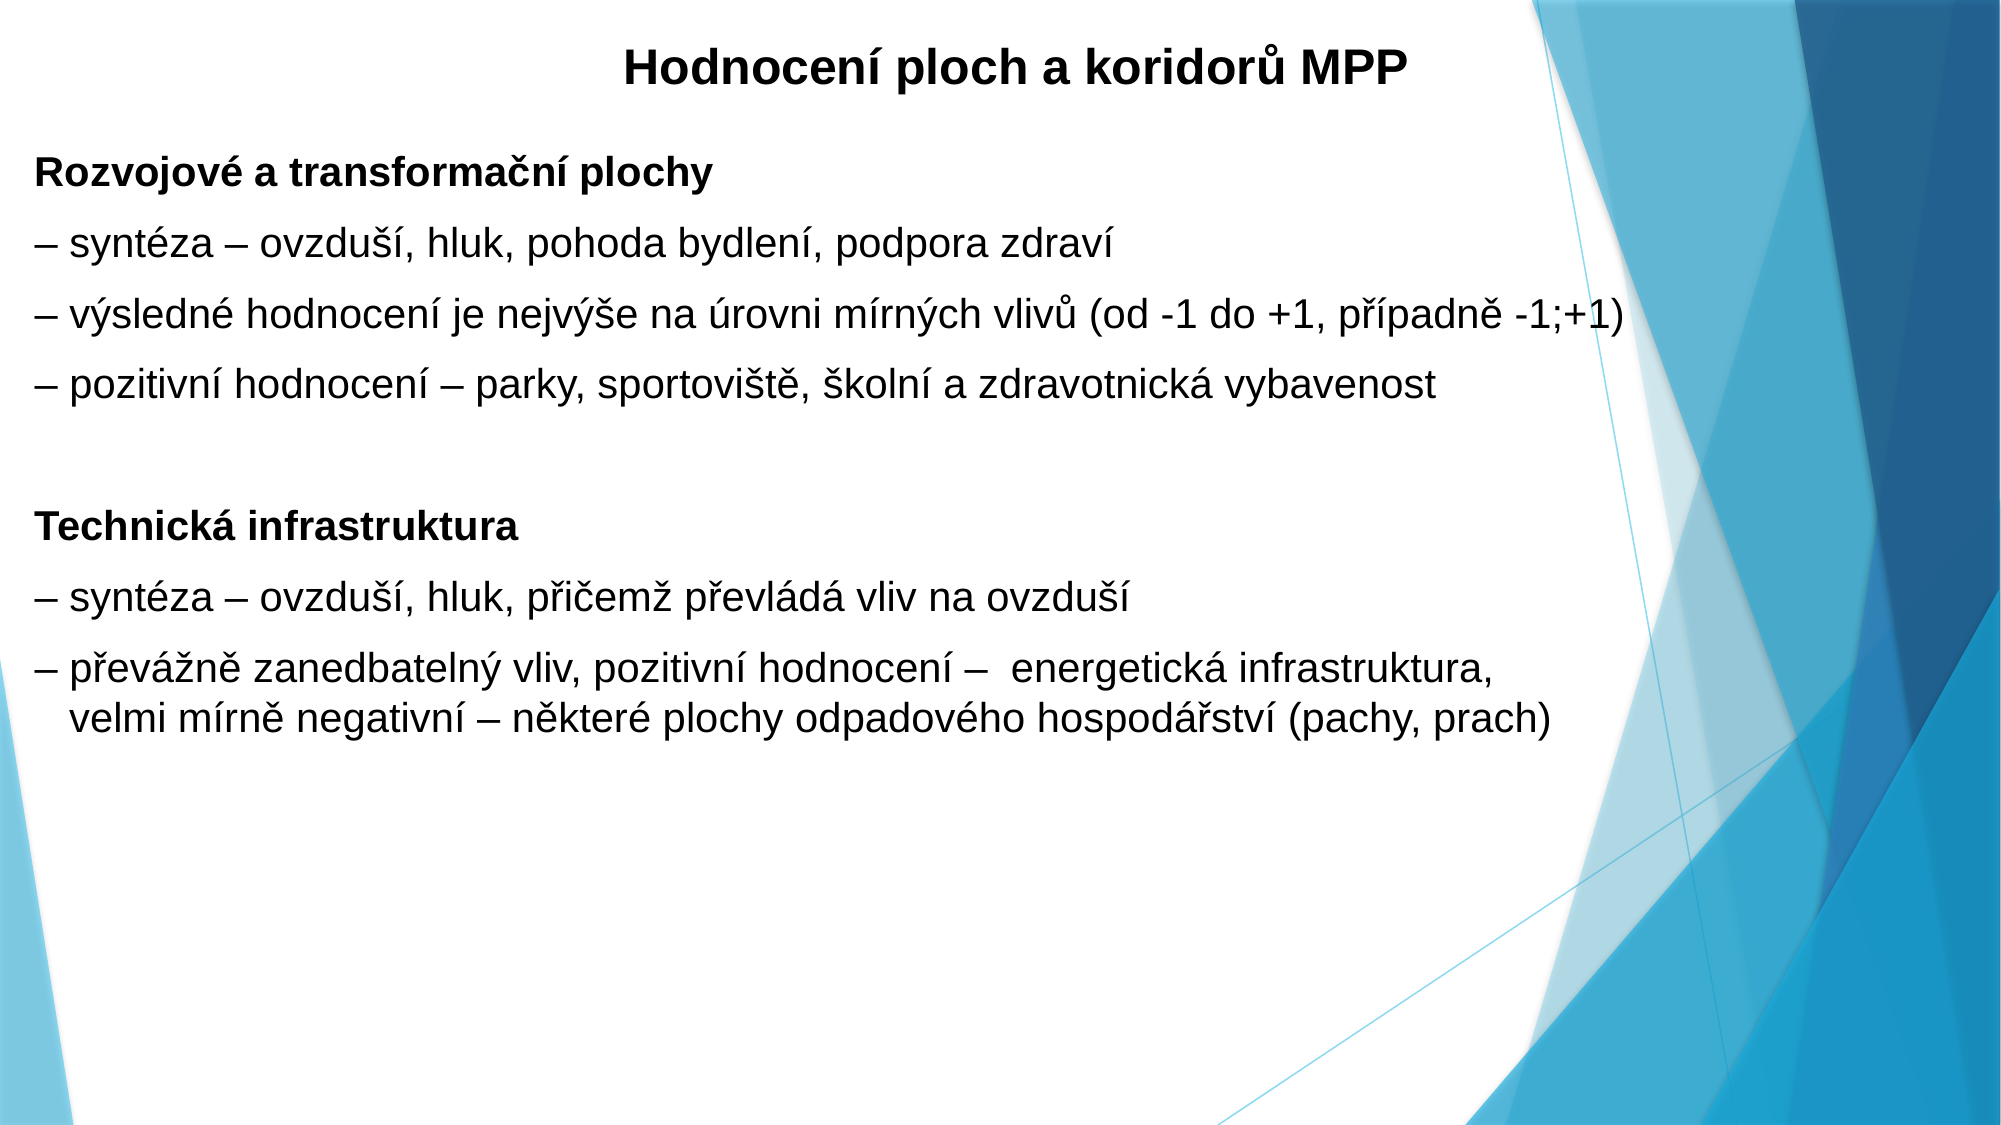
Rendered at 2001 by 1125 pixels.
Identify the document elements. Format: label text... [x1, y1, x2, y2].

title Hodnocení ploch a koridorů MPP [48, 26, 1986, 133]
list Rozvojové a transformační plochy – syntéza – ovzduší, hluk, pohoda bydlení, podpora zdraví – výsledné hodnocení je nejvýše na úrovni mírných vlivů (od -1 do +1, případně -1;+1) – pozitivní hodnocení – parky, sportoviště, školní a zdravotnická vybavenost Technická infrastruktura – syntéza – ovzduší, hluk, přičemž převládá vliv na ovzduší – převážně zanedbatelný vliv, pozitivní hodnocení – energetická infrastruktura, velmi mírně negativní – některé plochy odpadového hospodářství (pachy, prach) [19, 137, 1981, 1106]
